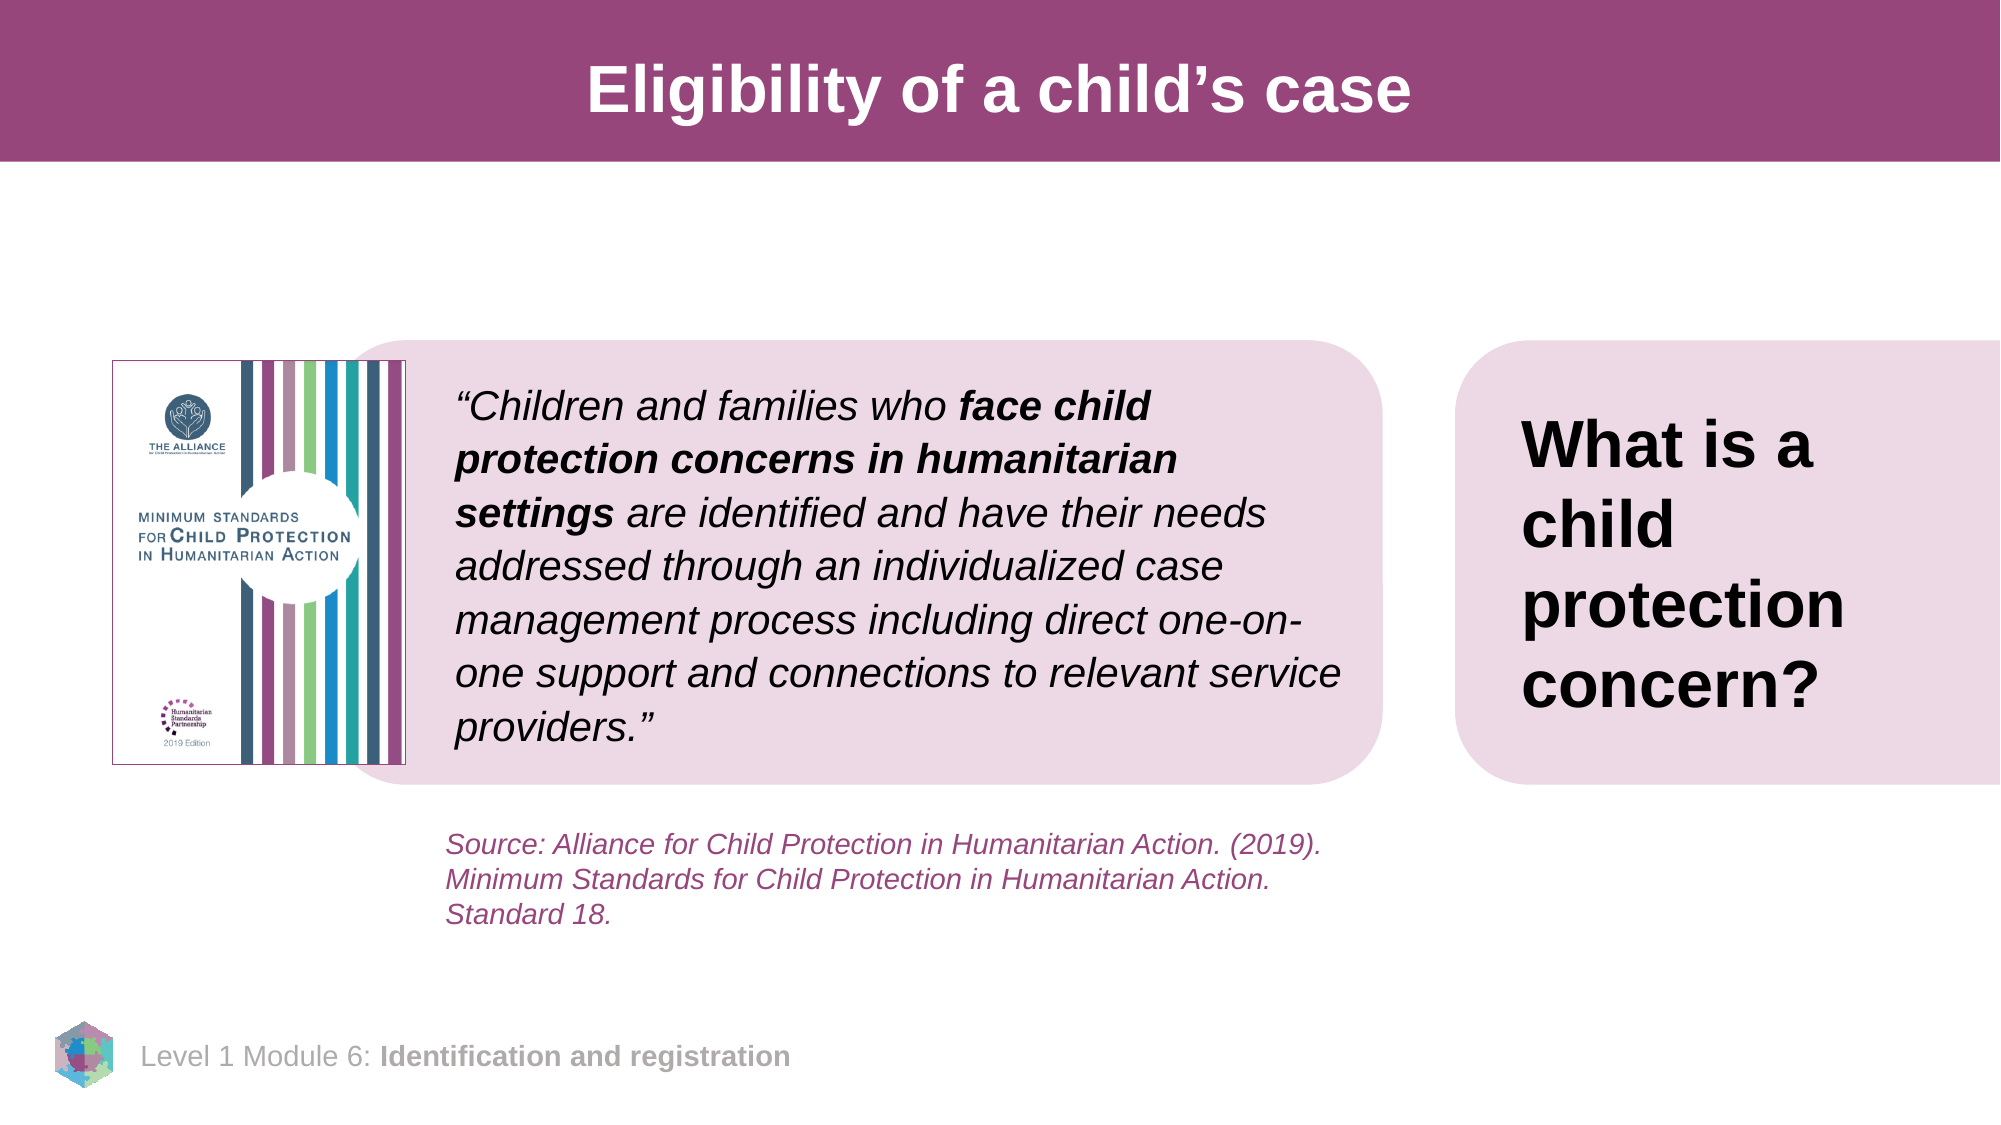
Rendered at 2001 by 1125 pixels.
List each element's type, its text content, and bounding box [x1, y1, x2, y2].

picture [111, 360, 406, 765]
text_box What is a child protection concern? [1506, 393, 1863, 728]
title Eligibility of a child’s case [137, 19, 1863, 163]
text_box “Children and families who face child protection concerns in humanitarian settings are identified and have their needs addressed through an individualized case management process including direct one-on-one support and connections to relevant service providers.” [353, 339, 1384, 786]
text_box [1453, 339, 2000, 786]
picture [55, 1021, 113, 1088]
text_box Source: Alliance for Child Protection in Humanitarian Action. (2019). Minimum Standards for Child Protection in Humanitarian Action. Standard 18. [430, 818, 1383, 938]
